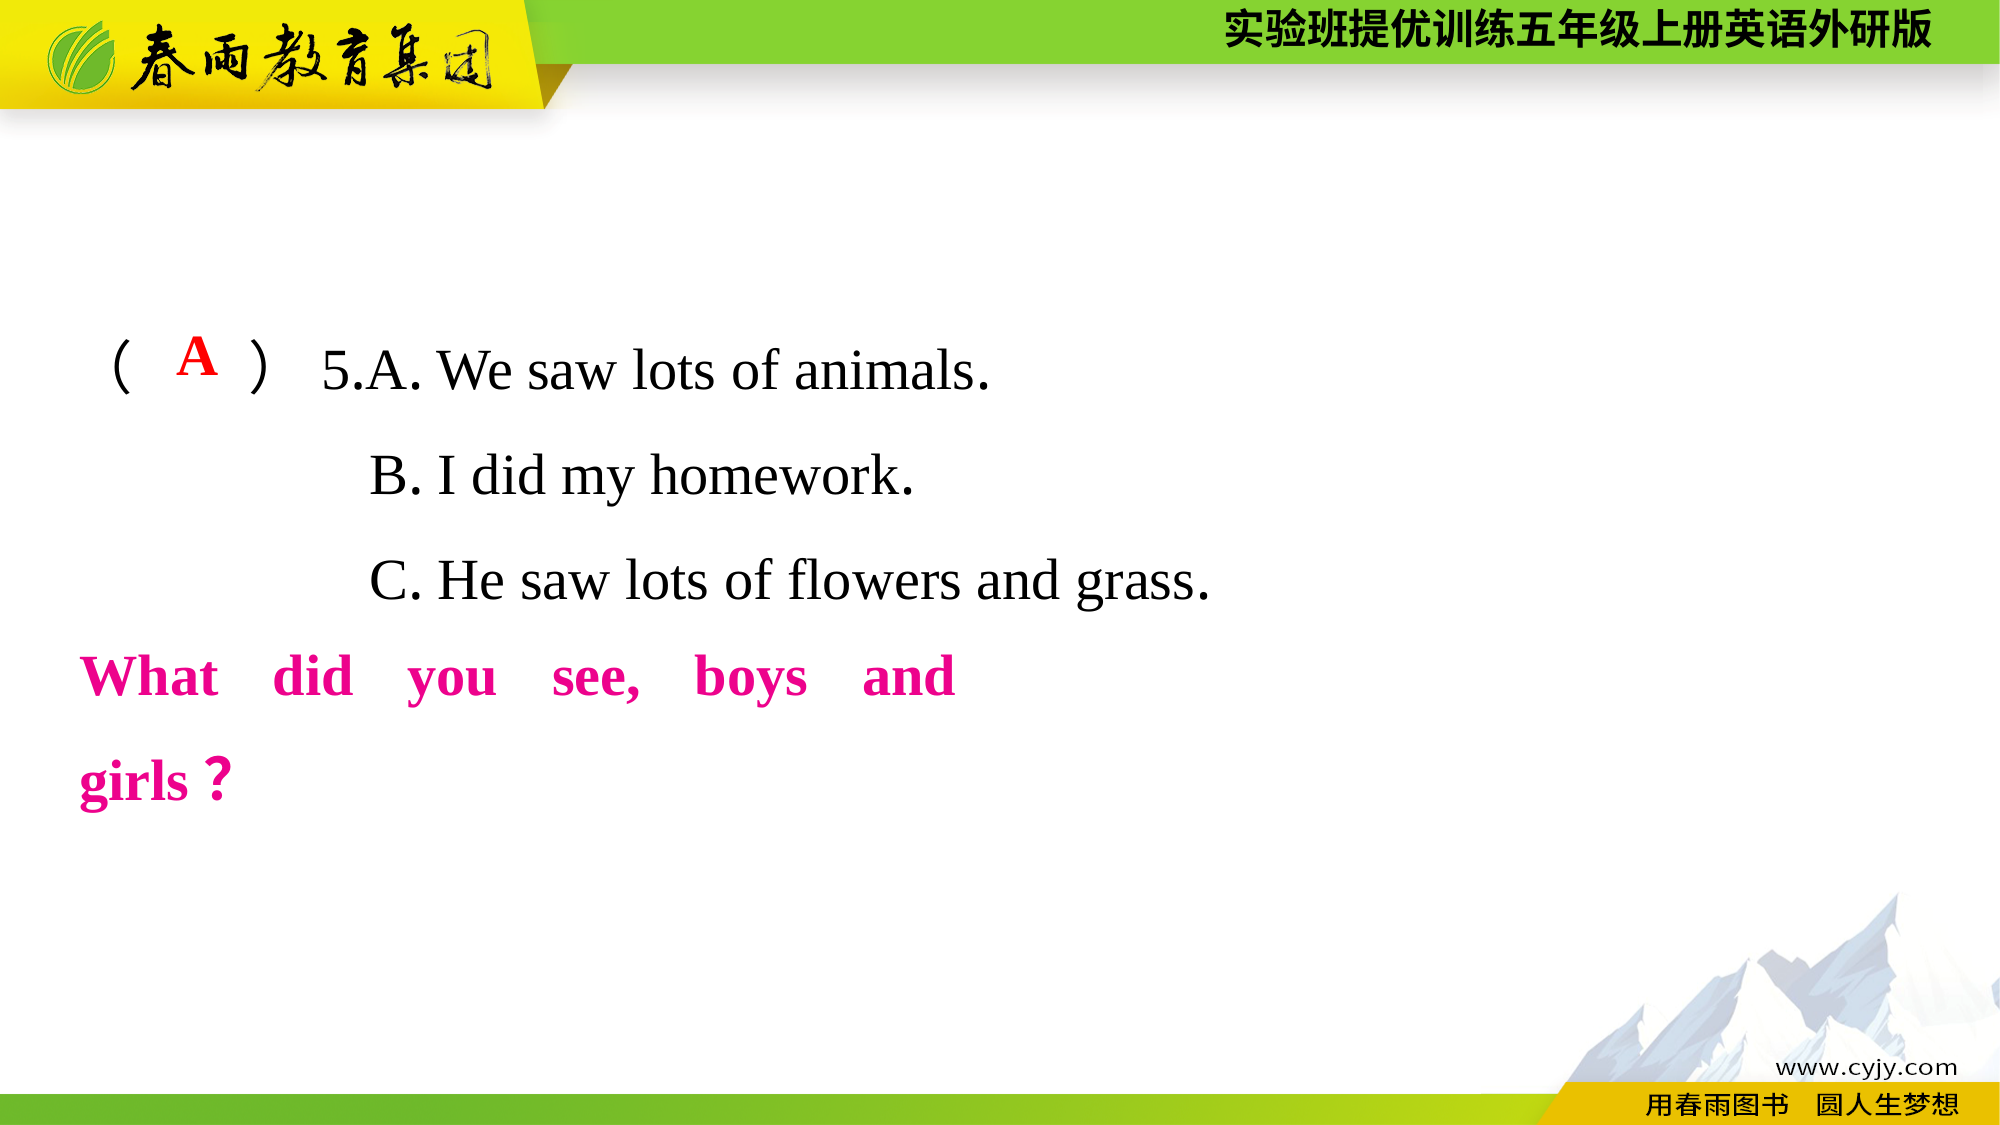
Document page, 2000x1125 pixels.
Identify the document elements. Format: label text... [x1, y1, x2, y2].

list （ ）5.A. We saw lots of animals. B. I did my homework. C. He saw lots of flowers and grass. [59, 289, 1944, 623]
picture [0, 0, 2000, 1125]
text_box A [161, 309, 234, 395]
text_box What did you see, boys and girls？ [64, 594, 972, 715]
